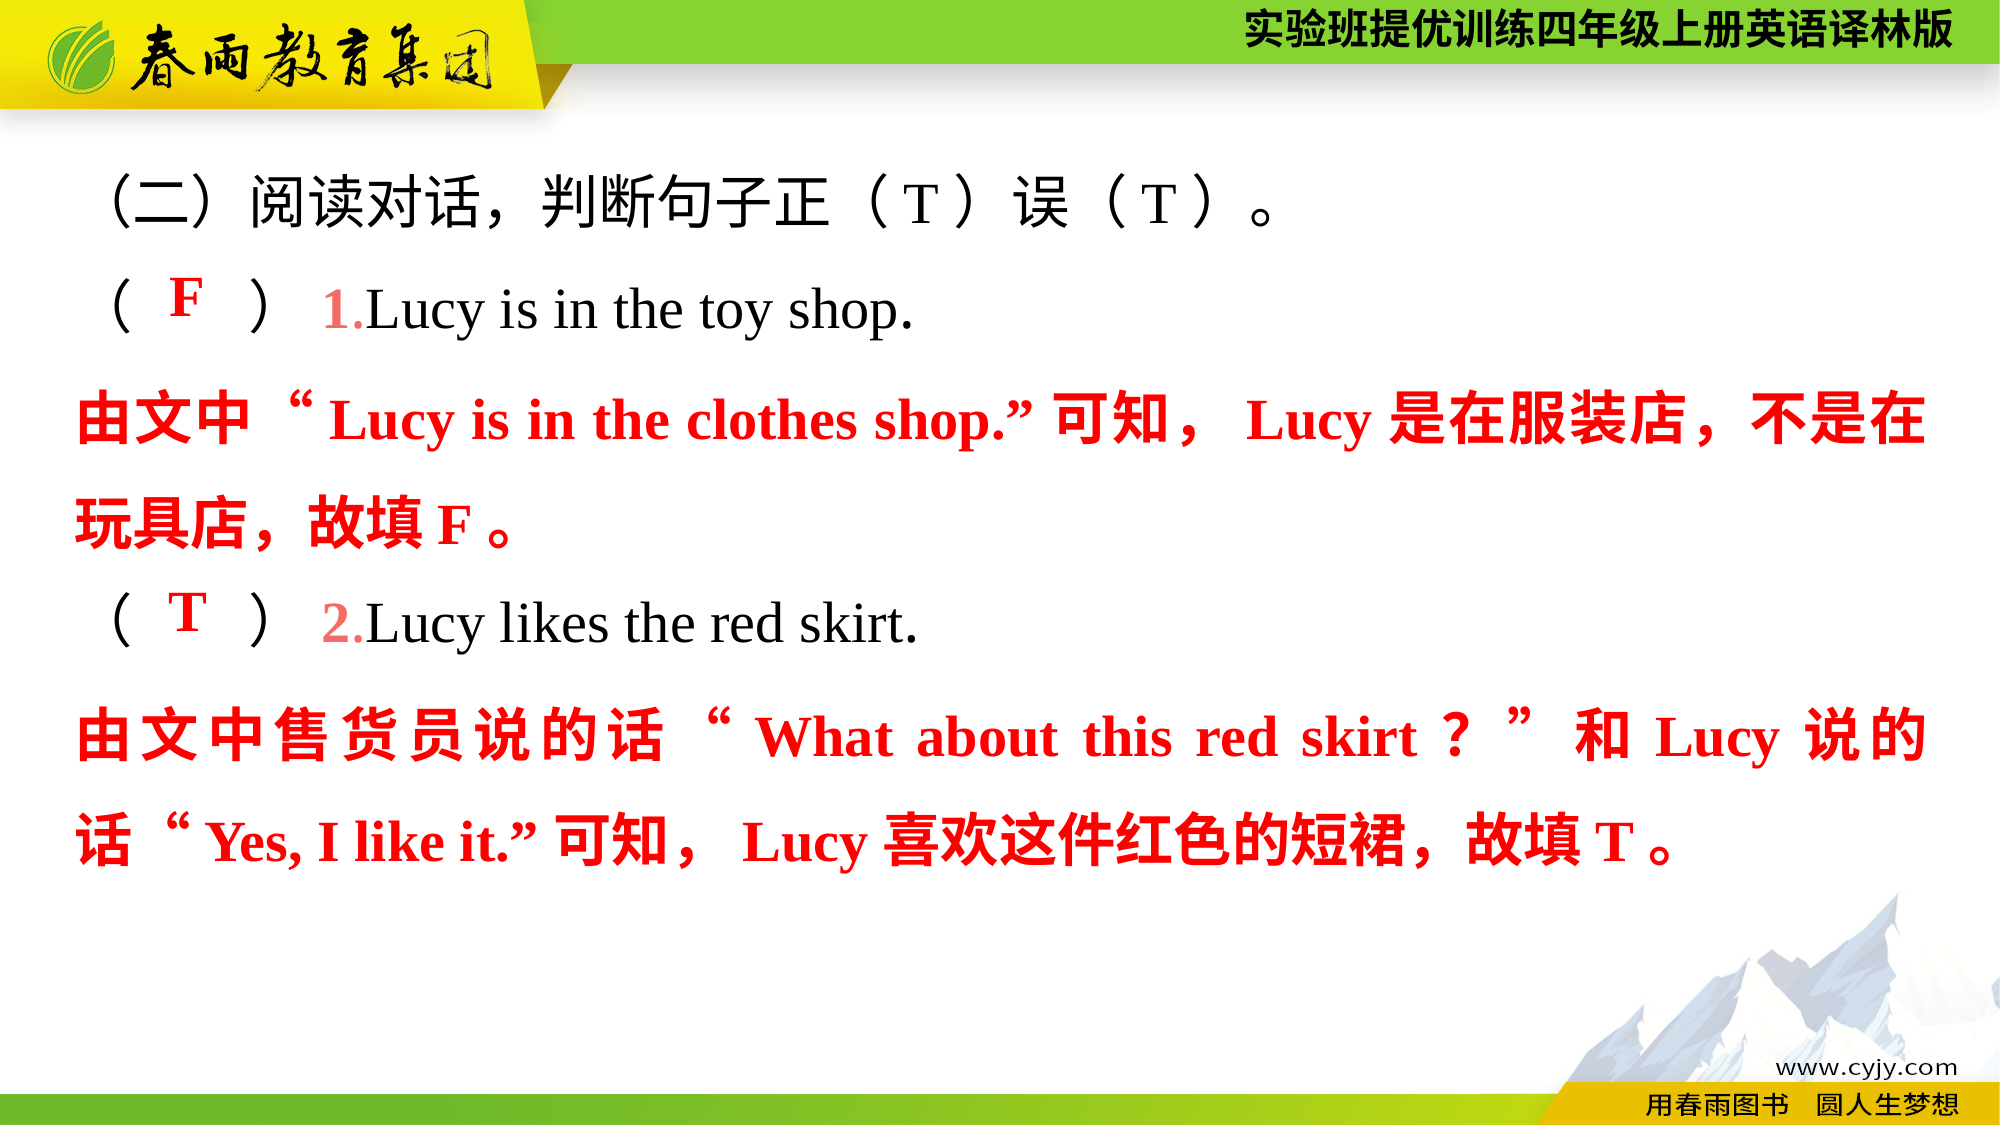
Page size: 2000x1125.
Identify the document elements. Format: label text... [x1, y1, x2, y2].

text_box T [154, 565, 223, 651]
text_box 由文中“Lucy is in the clothes shop.”可知，Lucy是在服装店，不是在玩具店，故填F。 [59, 338, 1944, 564]
text_box 由文中售货员说的话“What about this red skirt？”和Lucy说的话“Yes, I like it.”可知，Lucy喜欢这件红色的短裙，故填T。 [59, 655, 1944, 881]
list （二）阅读对话，判断句子正（T）误（T）。 （ ）1.Lucy is in the toy shop. （ ）2.Lucy likes the red skirt. [59, 564, 1944, 655]
list （二）阅读对话，判断句子正（T）误（T）。 （ ）1.Lucy is in the toy shop. （ ）2.Lucy likes the red skirt. [59, 122, 1944, 338]
picture [0, 0, 2000, 1125]
text_box F [154, 250, 220, 336]
